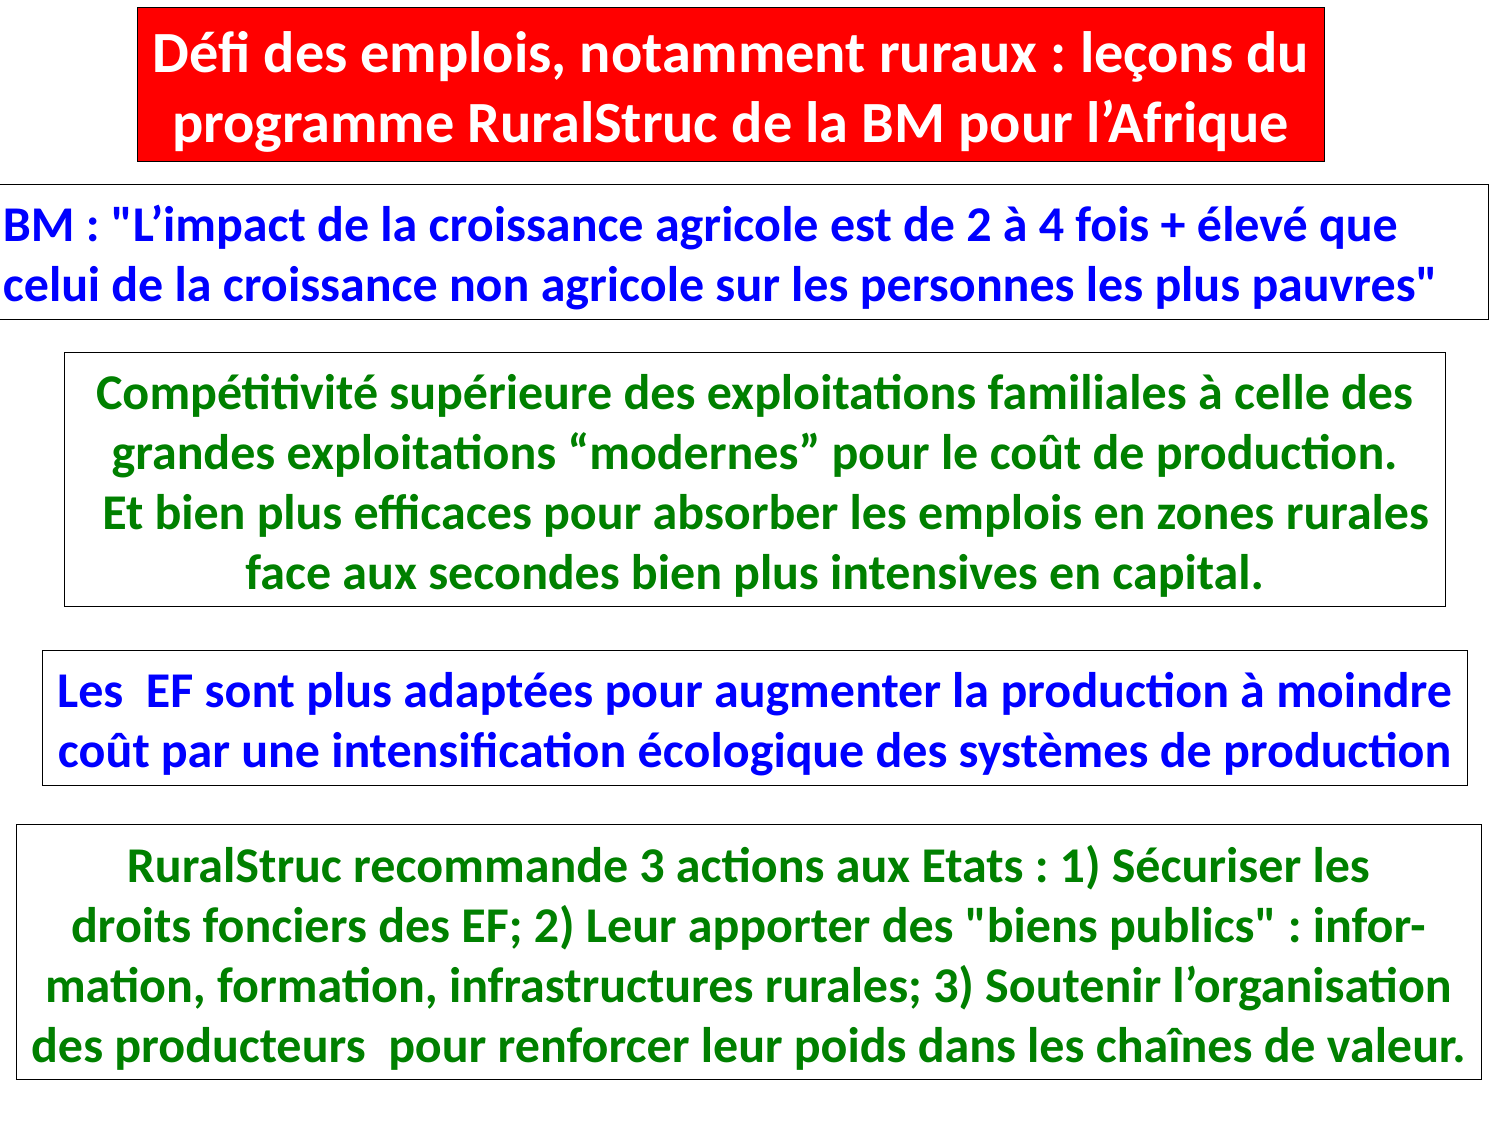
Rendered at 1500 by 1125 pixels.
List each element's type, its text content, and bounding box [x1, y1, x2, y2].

text_box BM : "L’impact de la croissance agricole est de 2 à 4 fois + élevé que celui de la croissance non agricole sur les personnes les plus pauvres" [0, 184, 1489, 320]
text_box Défi des emplois, notamment ruraux : leçons du programme RuralStruc de la BM pour l’Afrique [137, 7, 1325, 162]
text_box RuralStruc recommande 3 actions aux Etats : 1) Sécuriser les droits fonciers des EF; 2) Leur apporter des "biens publics" : infor- mation, formation, infrastructures rurales; 3) Soutenir l’organisation des producteurs pour renforcer leur poids dans les chaînes de valeur. [16, 824, 1482, 1080]
text_box Compétitivité supérieure des exploitations familiales à celle des grandes exploitations “modernes” pour le coût de production. Et bien plus efficaces pour absorber les emplois en zones rurales face aux secondes bien plus intensives en capital. [64, 352, 1446, 607]
text_box Les EF sont plus adaptées pour augmenter la production à moindre coût par une intensification écologique des systèmes de production [42, 650, 1468, 786]
